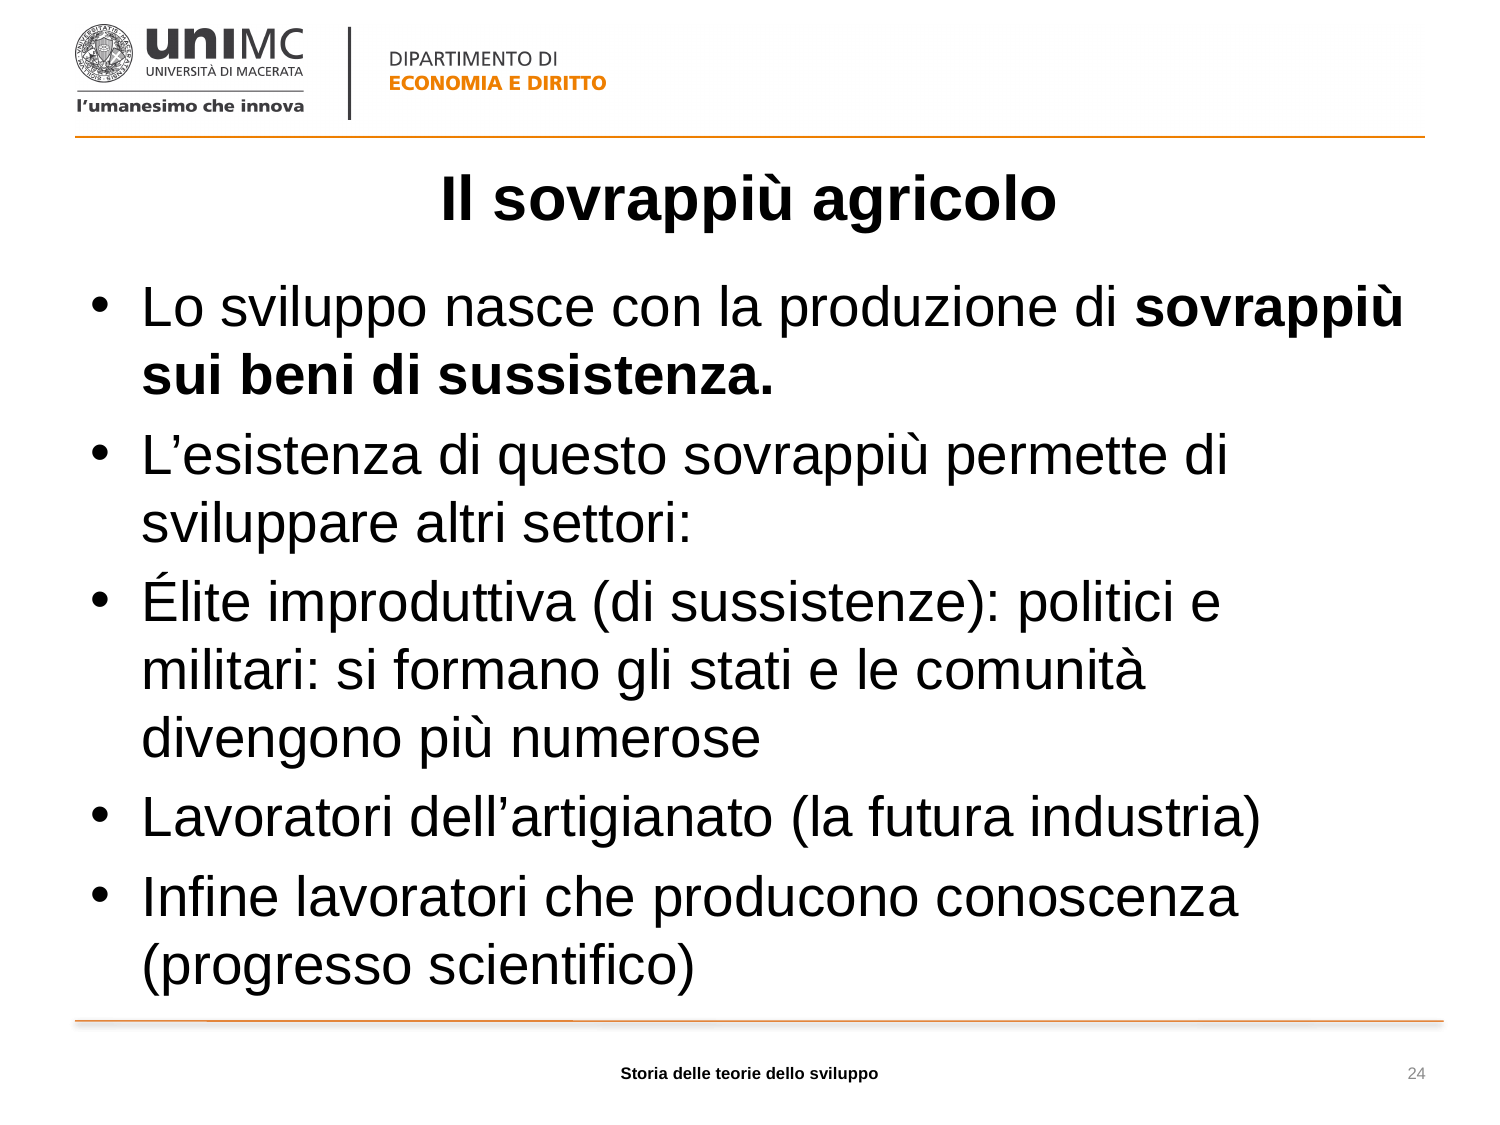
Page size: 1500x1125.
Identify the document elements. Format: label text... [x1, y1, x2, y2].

title Il sovrappiù agricolo [75, 149, 1425, 241]
footer Storia delle teorie dello sviluppo [512, 1042, 988, 1103]
picture [75, 24, 1425, 138]
list Lo sviluppo nasce con la produzione di sovrappiù sui beni di sussistenza. L’esistenza di questo sovrappiù permette di sviluppare altri settori: Élite improduttiva (di sussistenze): politici e militari: si formano gli stati e le comunità divengono più numerose Lavoratori dell’artigianato (la futura industria) Infine lavoratori che producono conoscenza (progresso scientifico) [75, 262, 1425, 1005]
slide_number 24 [1091, 1042, 1442, 1103]
